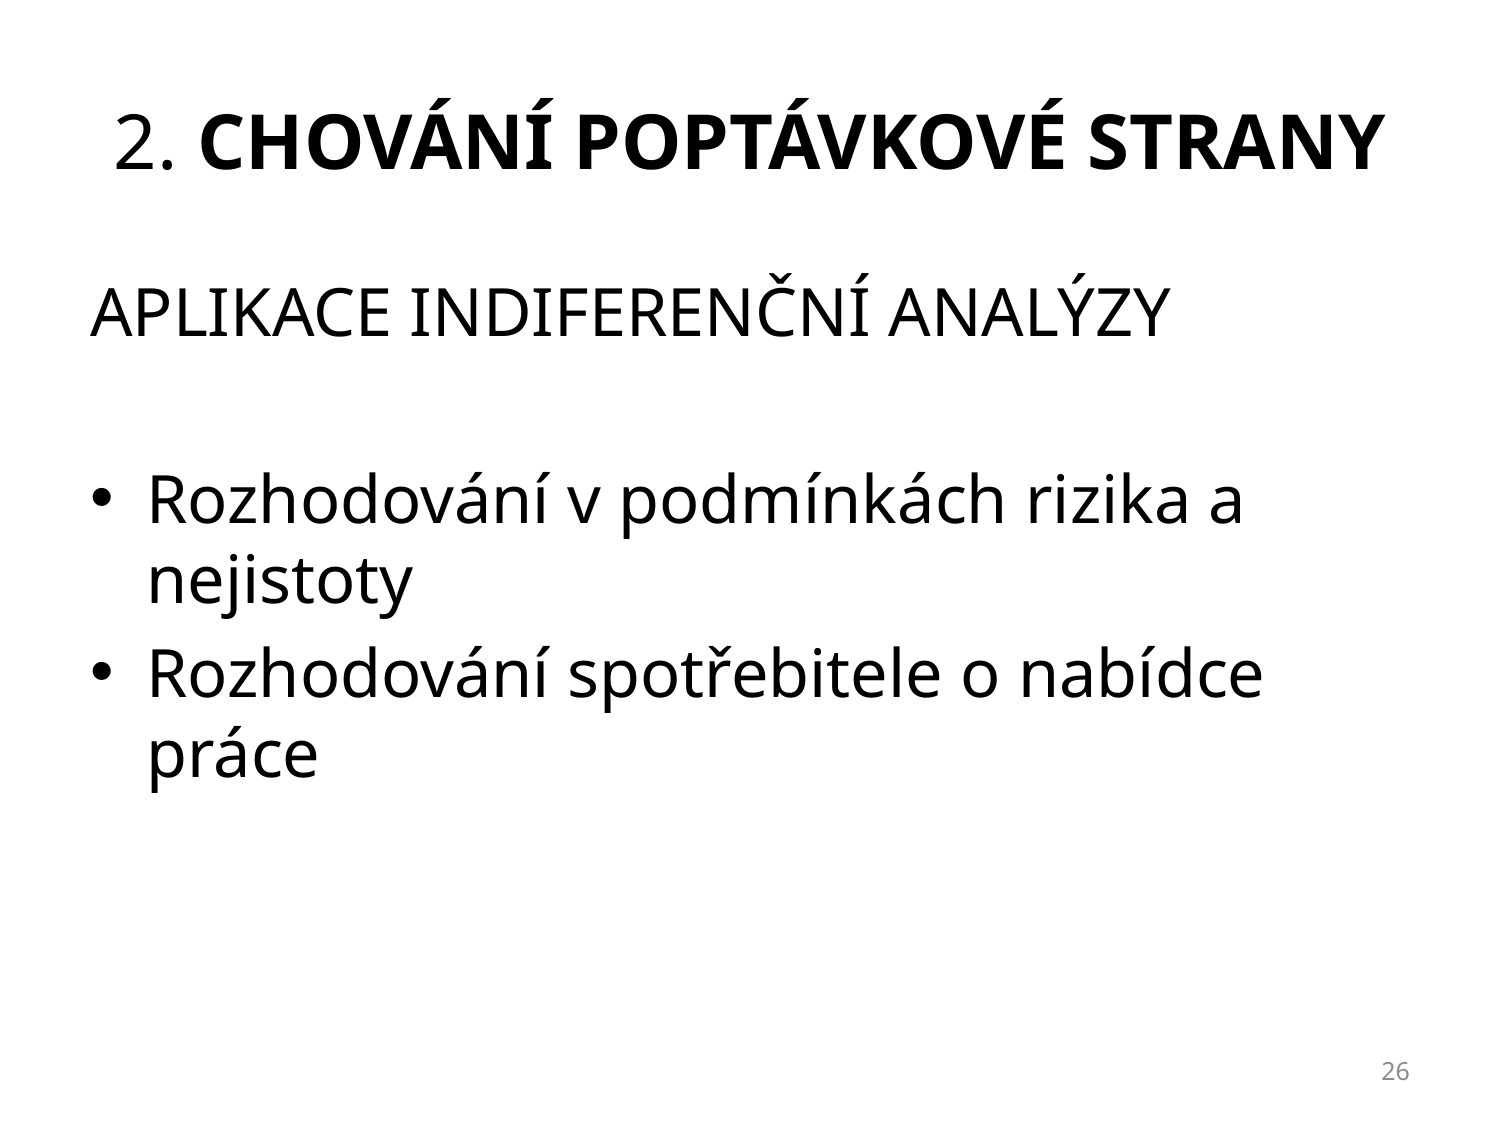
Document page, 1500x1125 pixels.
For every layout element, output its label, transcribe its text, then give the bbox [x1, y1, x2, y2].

slide_number 26 [1074, 1042, 1425, 1103]
title 2. chování poptávkové strany [75, 45, 1425, 233]
list APLIKACE INDIFERENČNÍ ANALÝZY Rozhodování v podmínkách rizika a nejistoty Rozhodování spotřebitele o nabídce práce [75, 262, 1425, 1005]
